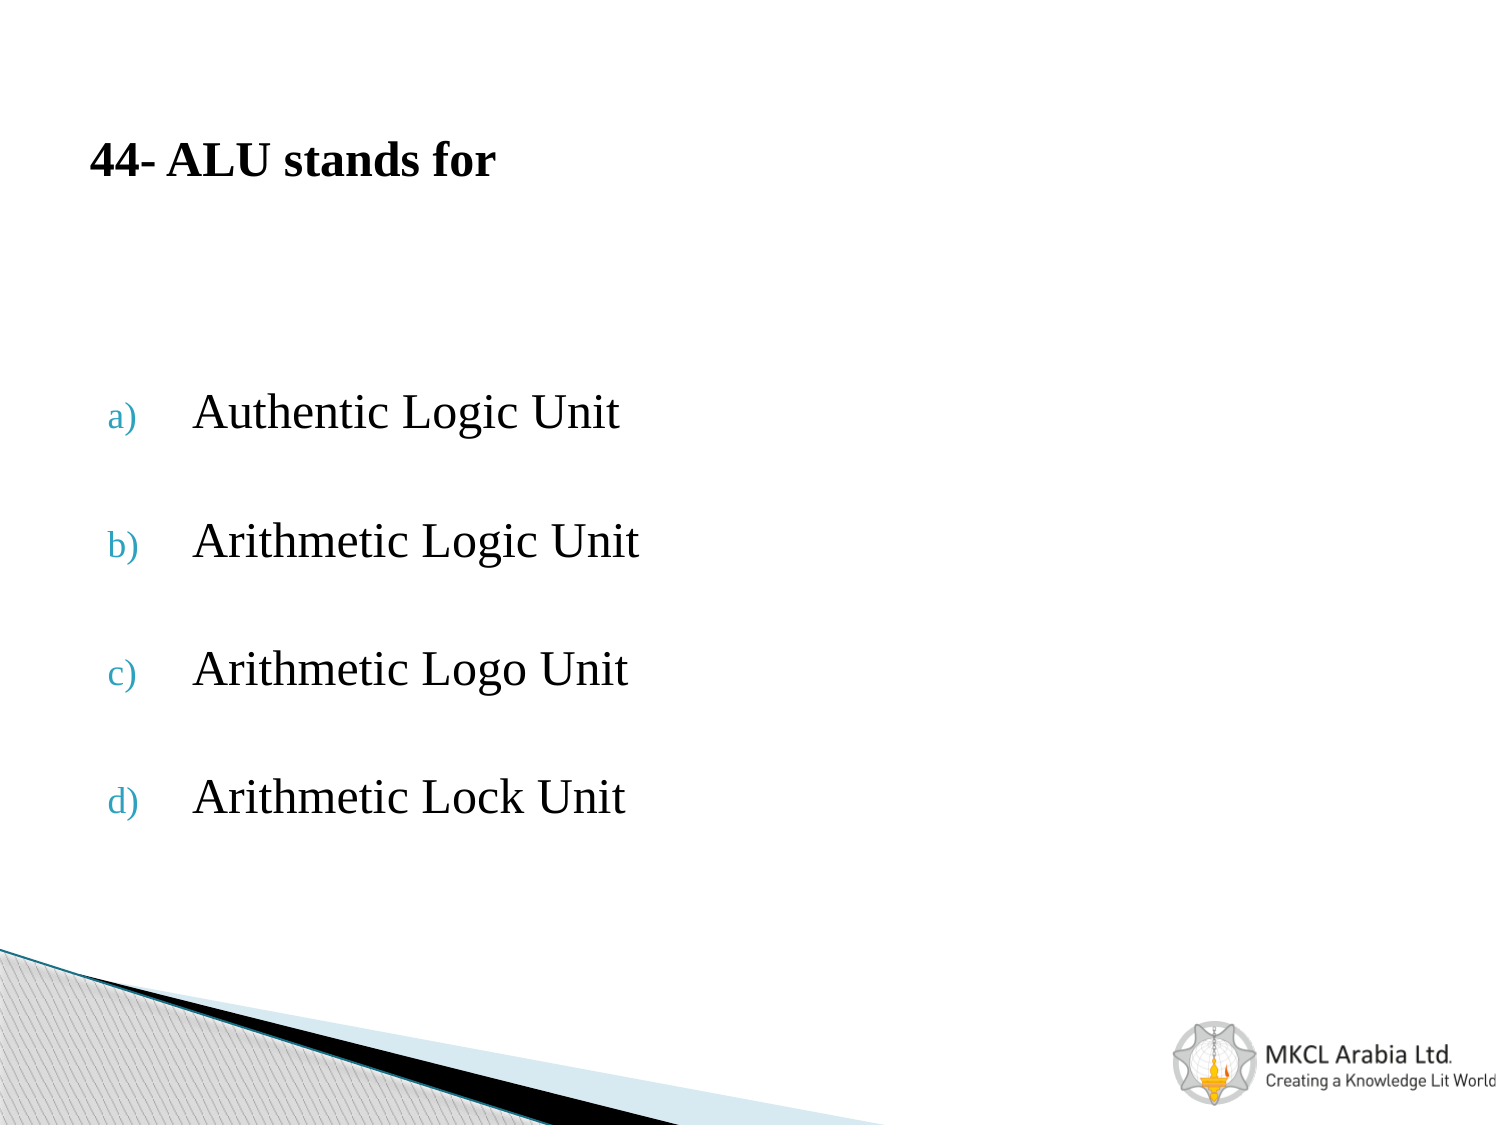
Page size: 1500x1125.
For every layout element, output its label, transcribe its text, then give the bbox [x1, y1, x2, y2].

title 44- ALU stands for [75, 62, 1425, 250]
list Authentic Logic Unit Arithmetic Logic Unit Arithmetic Logo Unit Arithmetic Lock Unit [75, 250, 1425, 986]
picture [1172, 1021, 1496, 1106]
